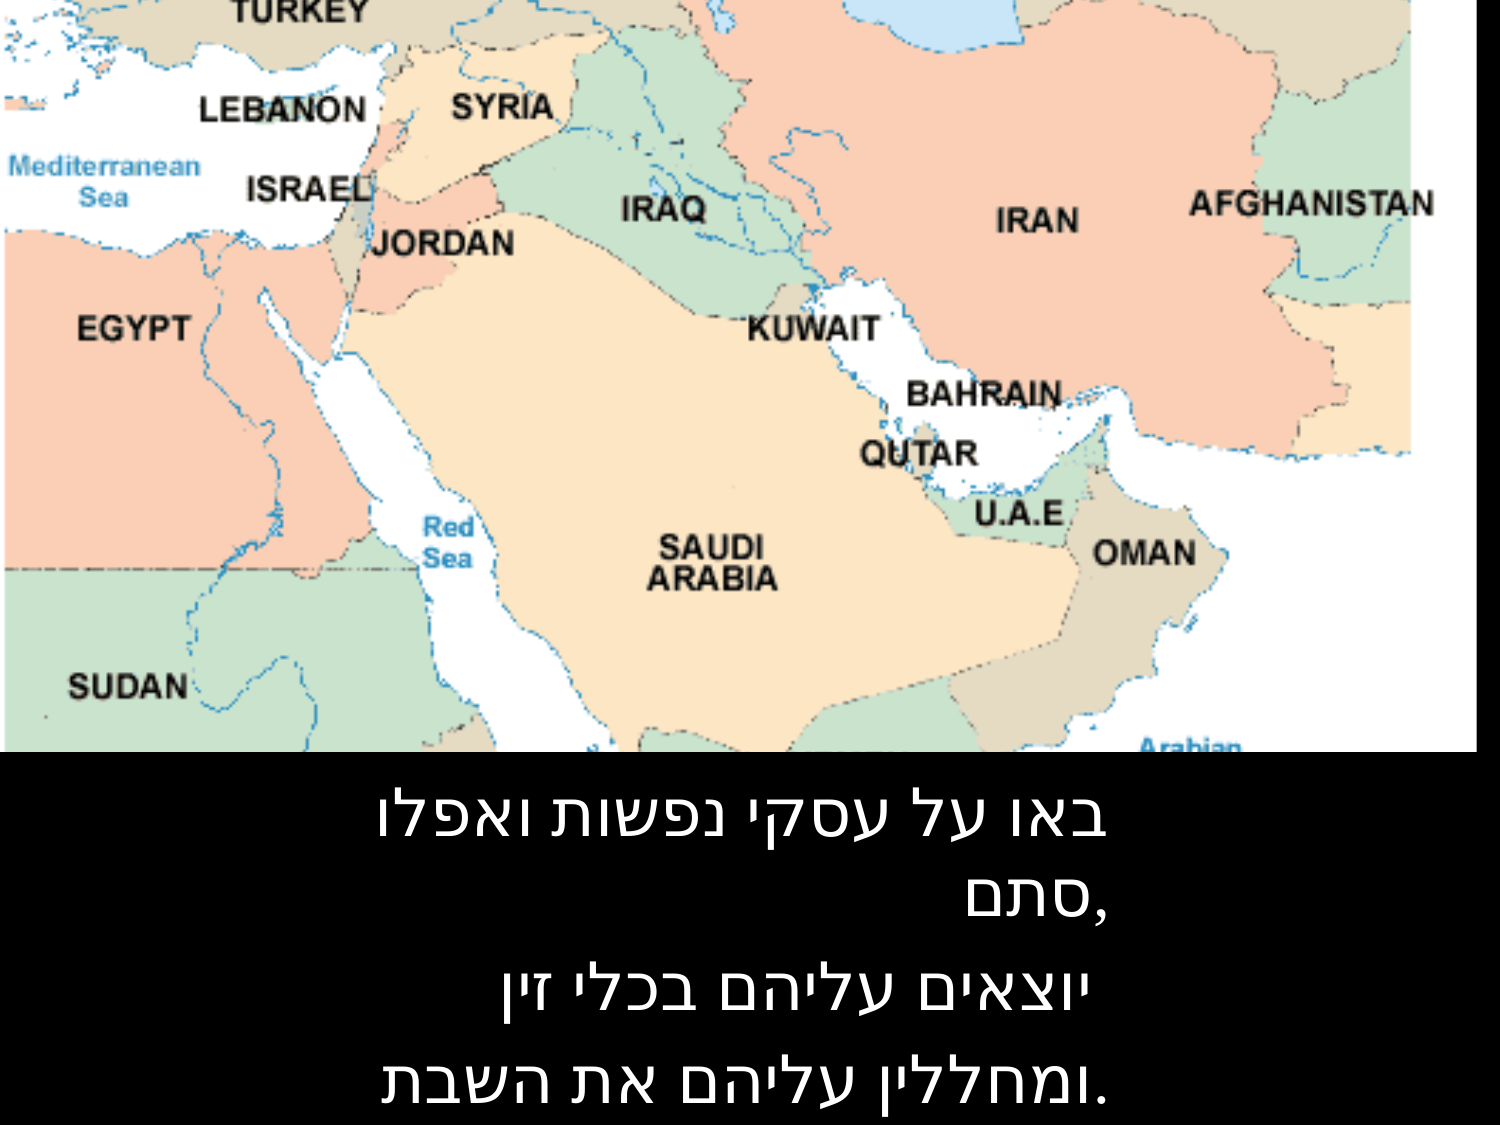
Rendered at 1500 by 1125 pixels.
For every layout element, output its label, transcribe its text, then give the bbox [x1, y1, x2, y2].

picture [0, 0, 1477, 752]
list באו על עסקי נפשות ואפלו סתם, יוצאים עליהם בכלי זין ומחללין עליהם את השבת. [262, 762, 1125, 1125]
